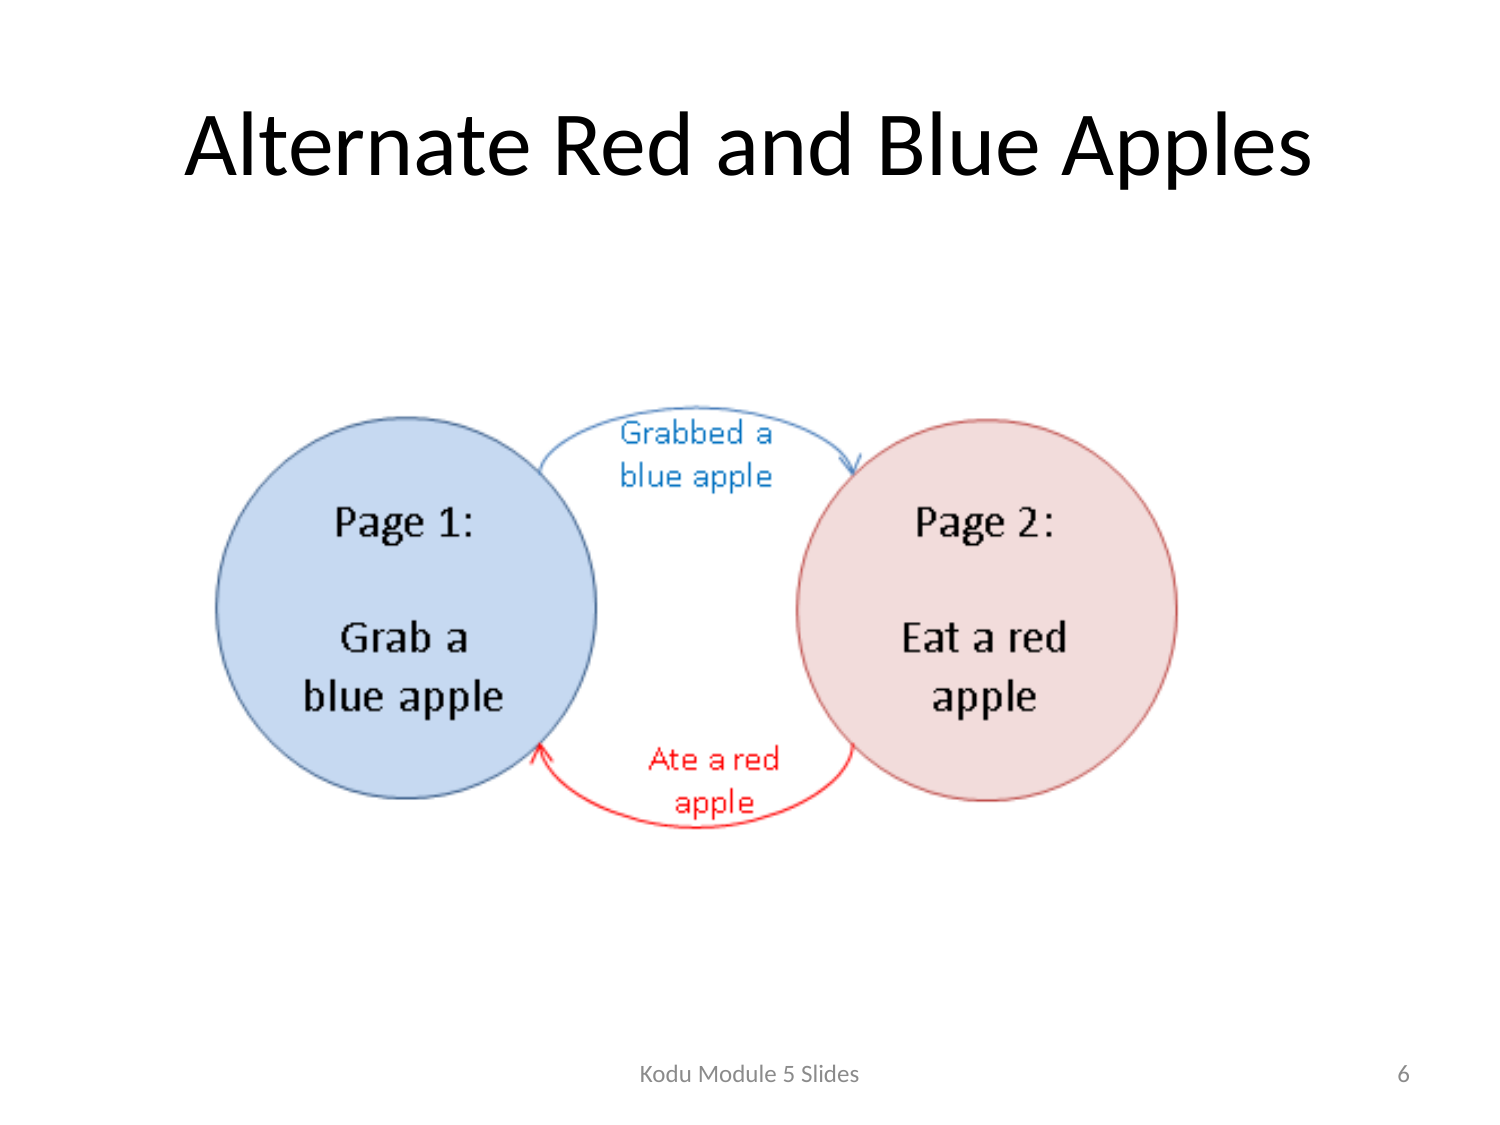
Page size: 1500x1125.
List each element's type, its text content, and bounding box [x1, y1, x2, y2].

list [199, 399, 1393, 834]
title Alternate Red and Blue Apples [75, 45, 1425, 233]
slide_number 6 [1074, 1042, 1425, 1103]
footer Kodu Module 5 Slides [512, 1042, 988, 1103]
